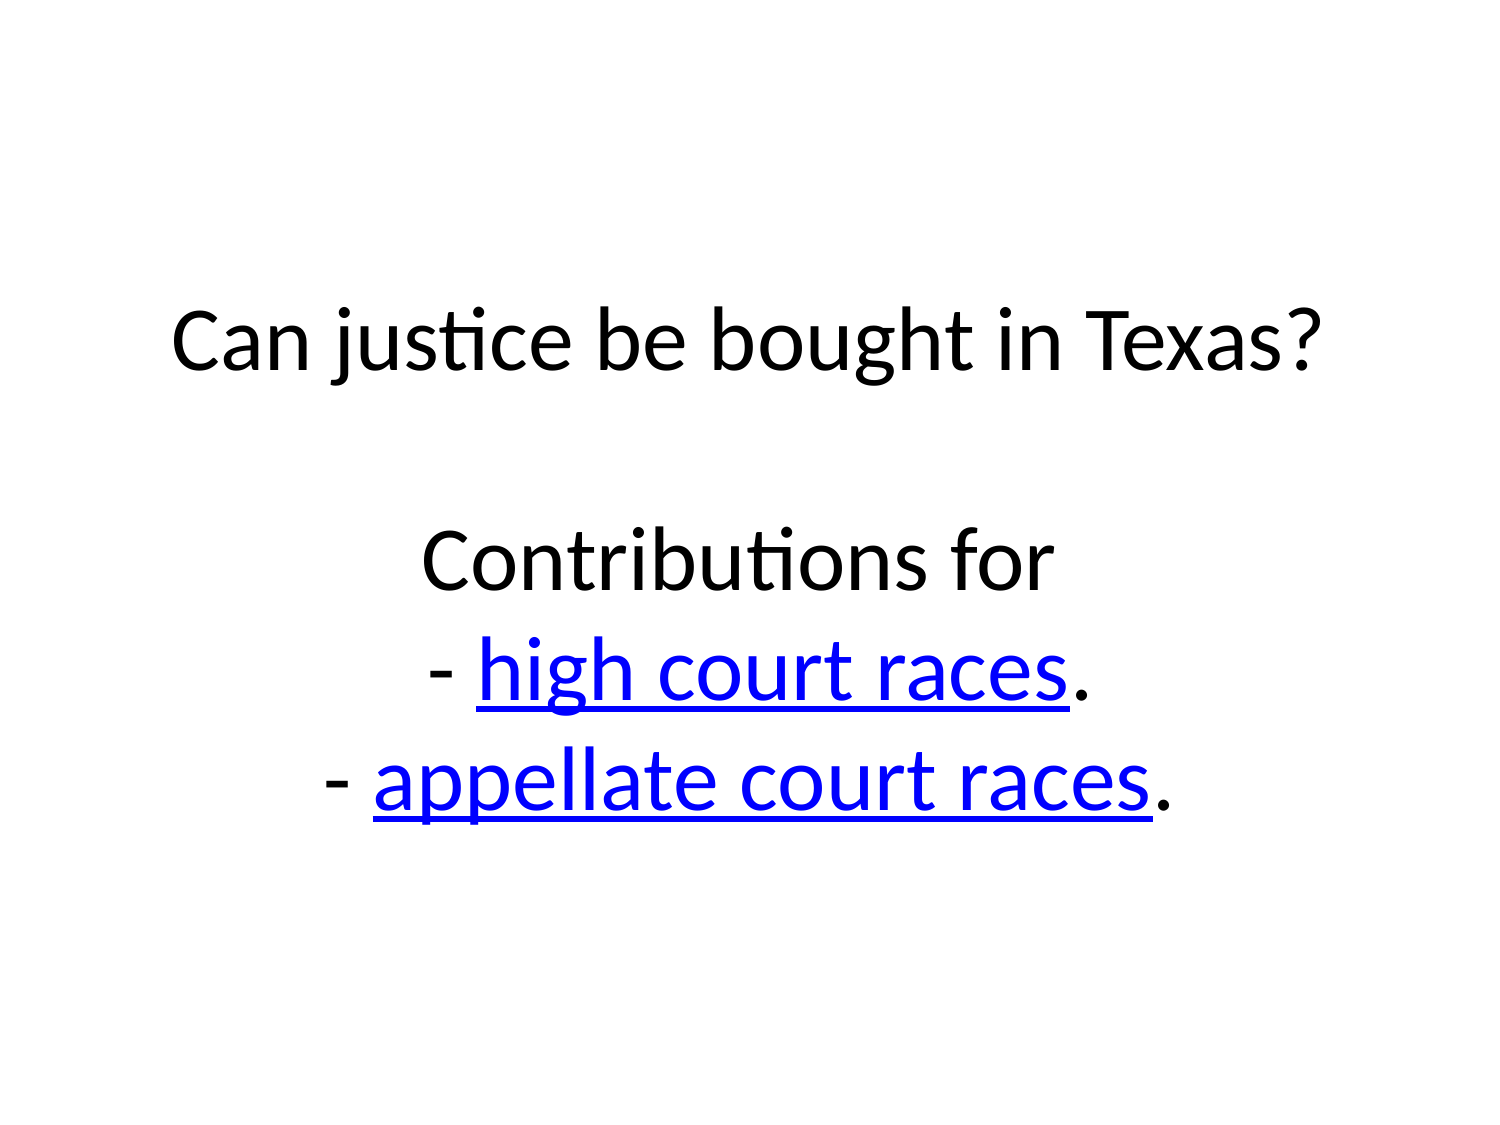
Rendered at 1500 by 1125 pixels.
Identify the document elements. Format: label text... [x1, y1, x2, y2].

title Can justice be bought in Texas? Contributions for - high court races. - appellate court races. [74, 44, 1426, 1063]
